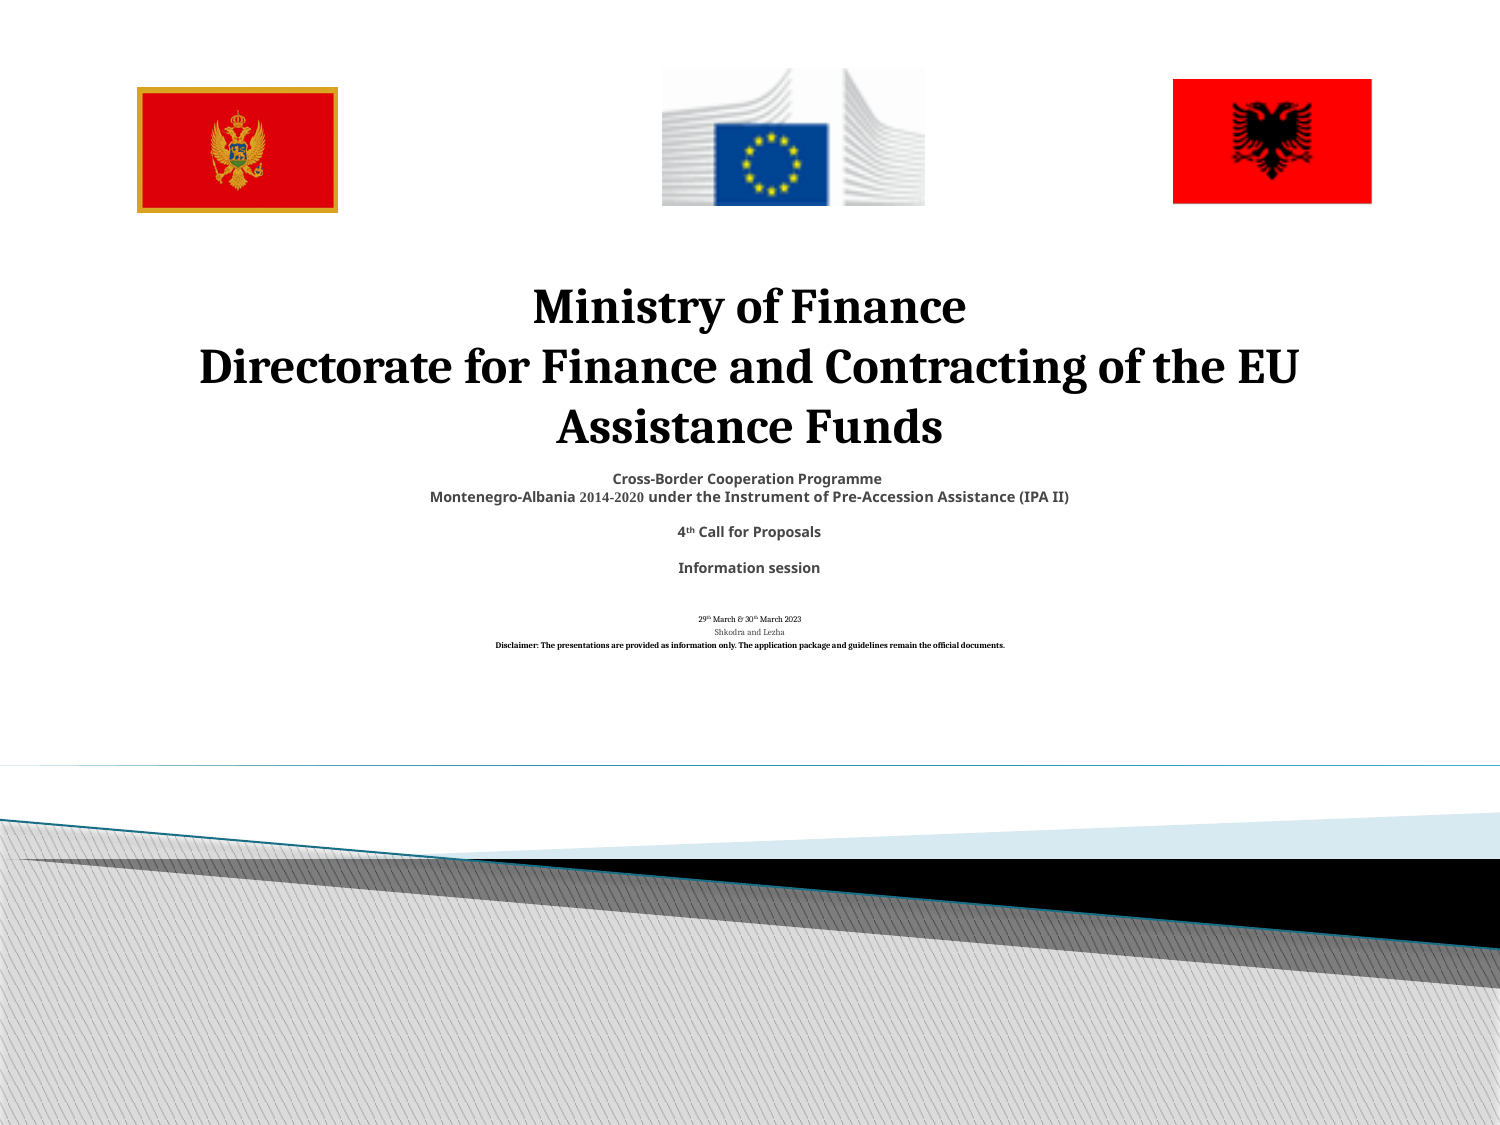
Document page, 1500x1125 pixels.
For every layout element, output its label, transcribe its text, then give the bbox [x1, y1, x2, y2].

subtitle Cross-Border Cooperation Programme Montenegro-Albania 2014-2020 under the Instrument of Pre-Accession Assistance (IPA II) 4th Call for Proposals Information session 29th March & 30th March 2023 Shkodra and Lezha Disclaimer: The presentations are provided as information only. The application package and guidelines remain the official documents. [112, 462, 1388, 663]
picture [1173, 79, 1375, 207]
title Ministry of Finance Directorate for Finance and Contracting of the EU Assistance Funds [112, 173, 1388, 461]
picture [5, 859, 1500, 989]
picture [137, 87, 338, 213]
picture [662, 68, 926, 207]
